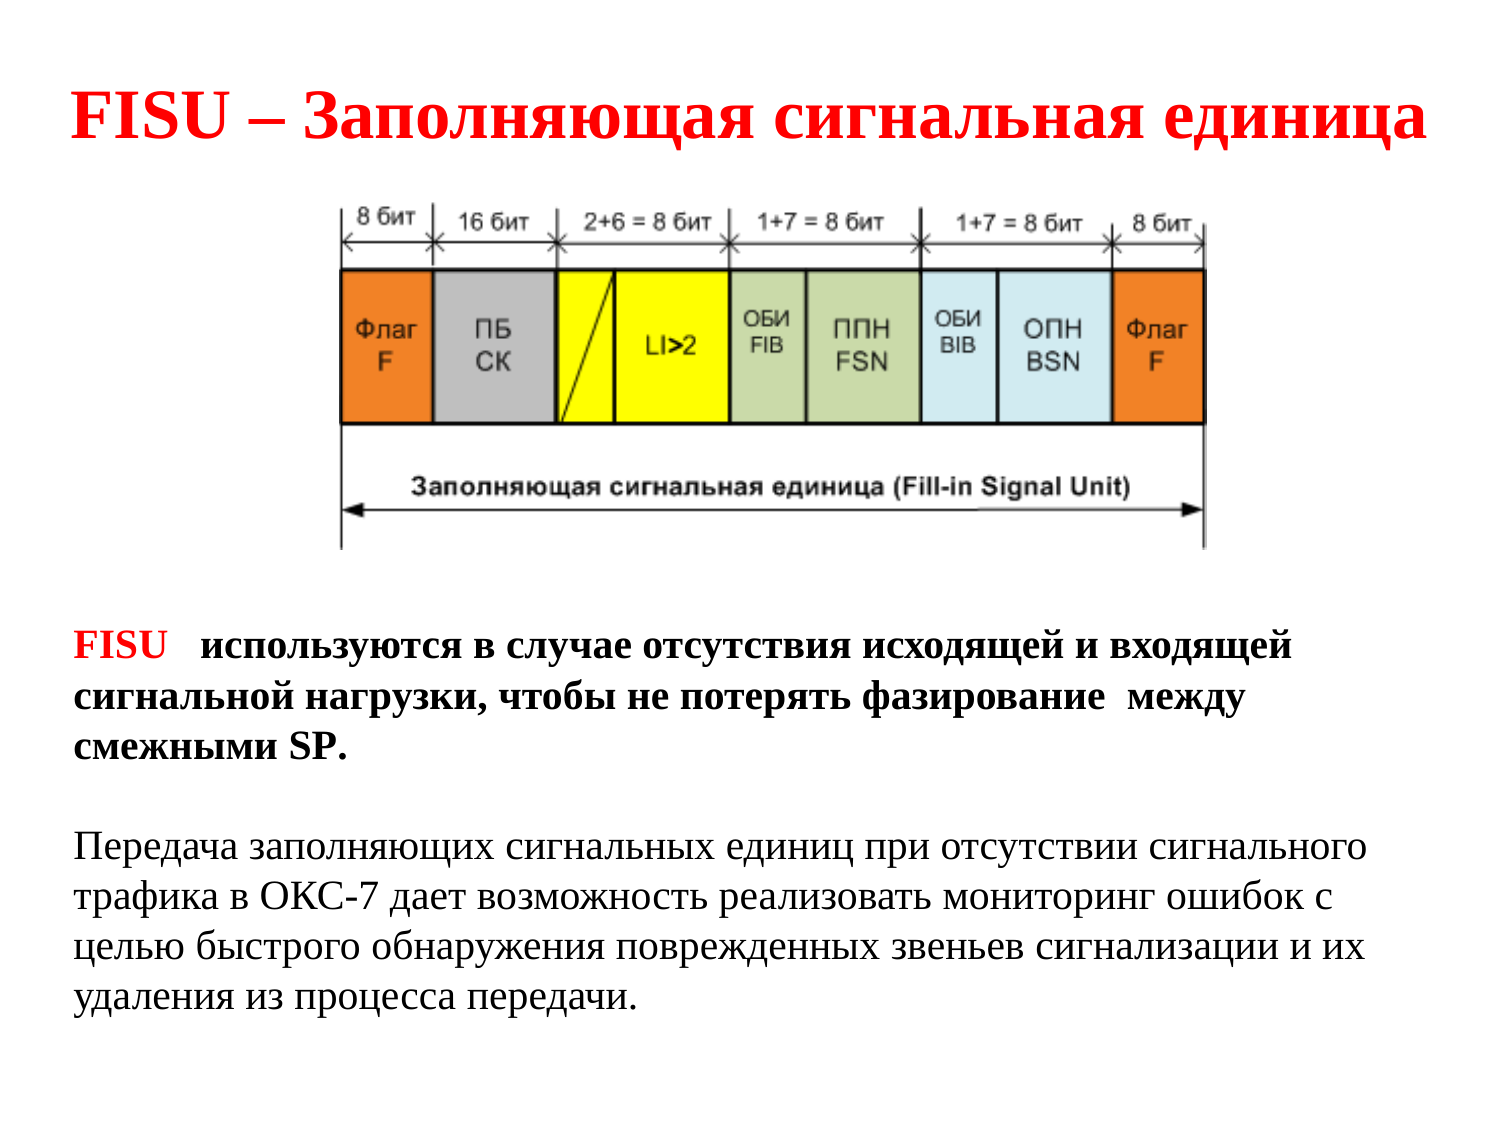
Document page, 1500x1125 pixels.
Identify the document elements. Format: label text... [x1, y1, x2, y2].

text_box FISU используются в случае отсутствия исходящей и входящей сигнальной нагрузки, чтобы не потерять фазирование между смежными SP. Передача заполняющих сигнальных единиц при отсутствии сигнального трафика в ОКС-7 дает возможность реализовать мониторинг ошибок с целью быстрого обнаружения поврежденных звеньев сигнализации и их удаления из процесса передачи. [58, 609, 1465, 1070]
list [339, 198, 1208, 550]
title FISU – Заполняющая сигнальная единица [35, 45, 1465, 176]
